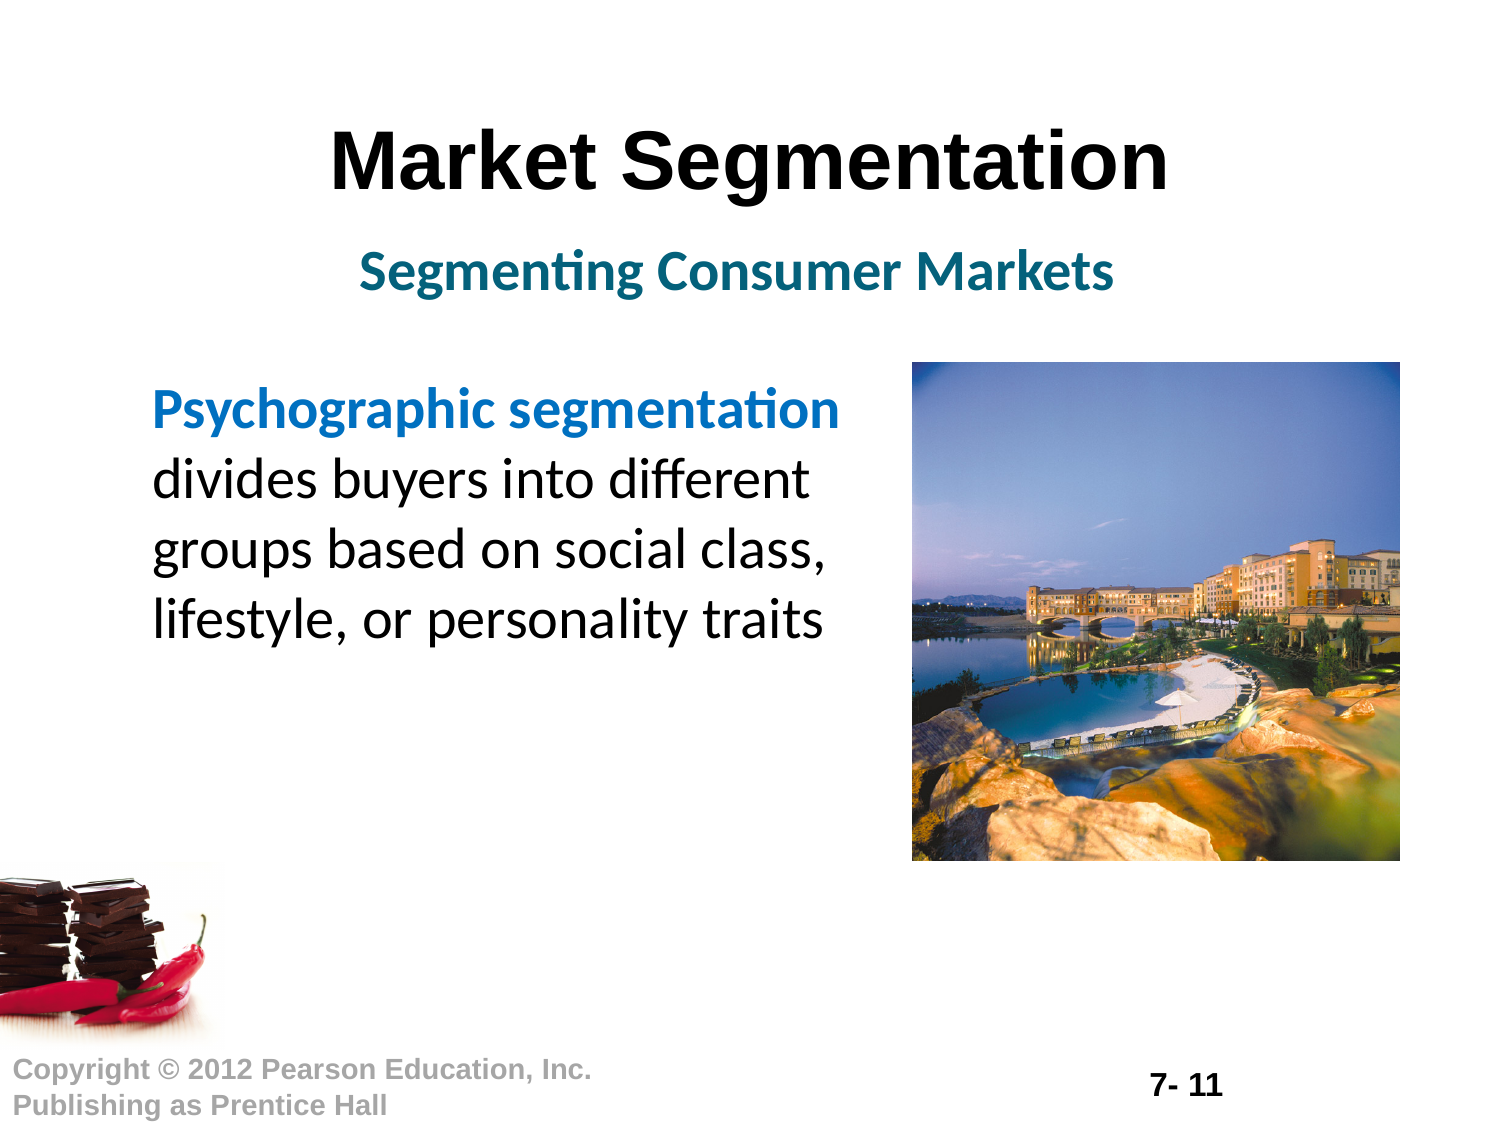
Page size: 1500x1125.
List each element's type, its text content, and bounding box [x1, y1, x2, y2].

title Market Segmentation [112, 37, 1388, 226]
list Segmenting Consumer Markets [149, 224, 1326, 288]
picture [0, 862, 225, 1050]
picture [912, 362, 1401, 861]
list Psychographic segmentation divides buyers into different groups based on social class, lifestyle, or personality traits [137, 362, 888, 688]
